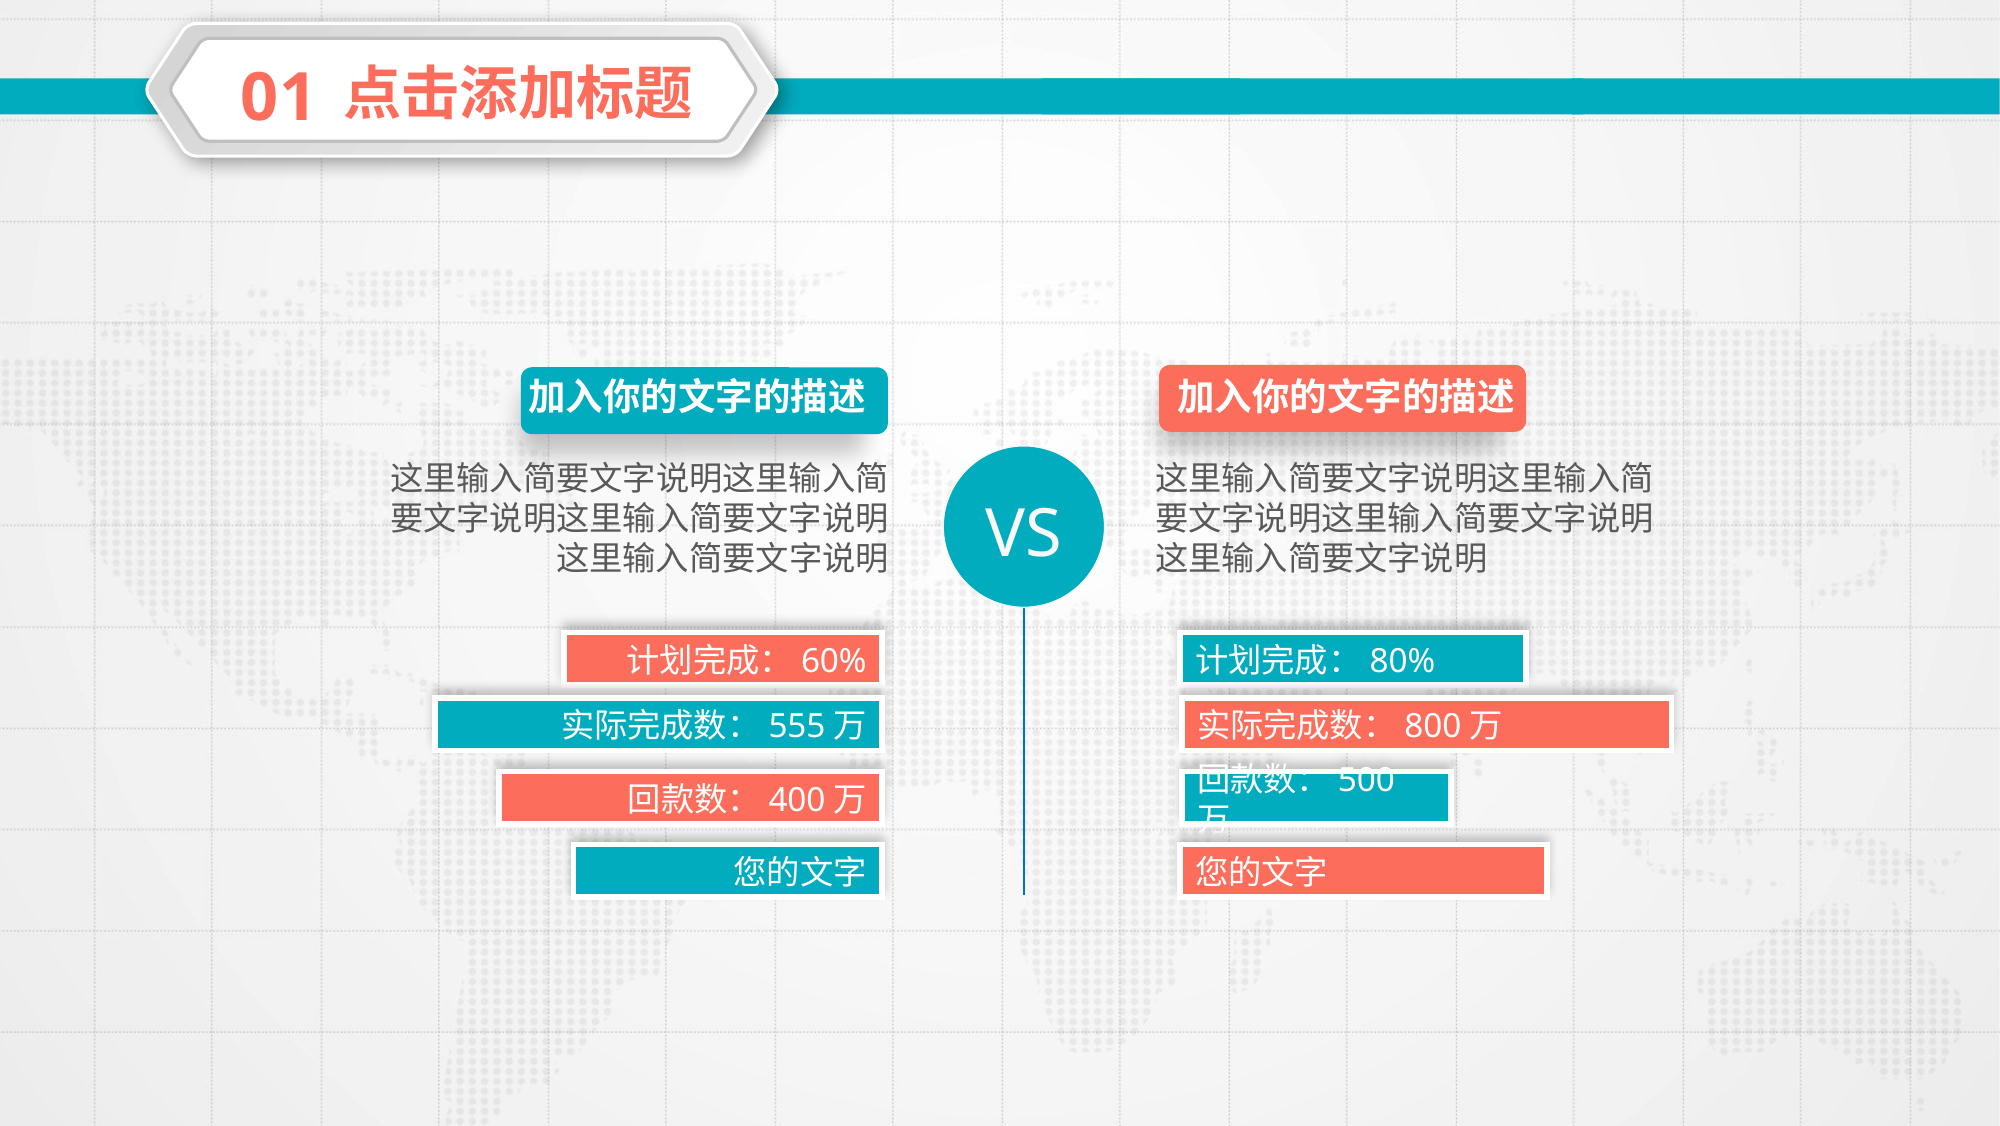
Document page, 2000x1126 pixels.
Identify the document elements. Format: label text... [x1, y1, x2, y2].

text_box 点击添加标题 [328, 49, 1493, 180]
text_box [520, 367, 889, 436]
text_box 实际完成数：555万 [435, 698, 882, 751]
picture [0, 0, 2000, 78]
text_box 这里输入简要文字说明这里输入简要文字说明这里输入简要文字说明 这里输入简要文字说明 [1140, 449, 1698, 585]
text_box 回款数：500万 [1181, 771, 1452, 824]
text_box 这里输入简要文字说明这里输入简要文字说明这里输入简要文字说明 这里输入简要文字说明 [365, 449, 904, 585]
text_box VS [970, 482, 1078, 578]
text_box 加入你的文字的描述 [513, 365, 881, 426]
text_box 您的文字 [1180, 844, 1547, 897]
picture [0, 115, 2000, 1126]
text_box [1157, 367, 1526, 433]
text_box 计划完成：80% [1180, 632, 1526, 685]
text_box 加入你的文字的描述 [1162, 365, 1531, 426]
text_box [1493, 78, 1571, 115]
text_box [146, 23, 777, 157]
text_box [1571, 78, 2000, 115]
text_box [0, 78, 145, 115]
text_box 您的文字 [573, 844, 882, 897]
text_box 计划完成：60% [563, 632, 882, 685]
text_box 实际完成数：800万 [1181, 698, 1672, 751]
text_box [943, 445, 1105, 608]
text_box 回款数：400万 [499, 771, 882, 824]
